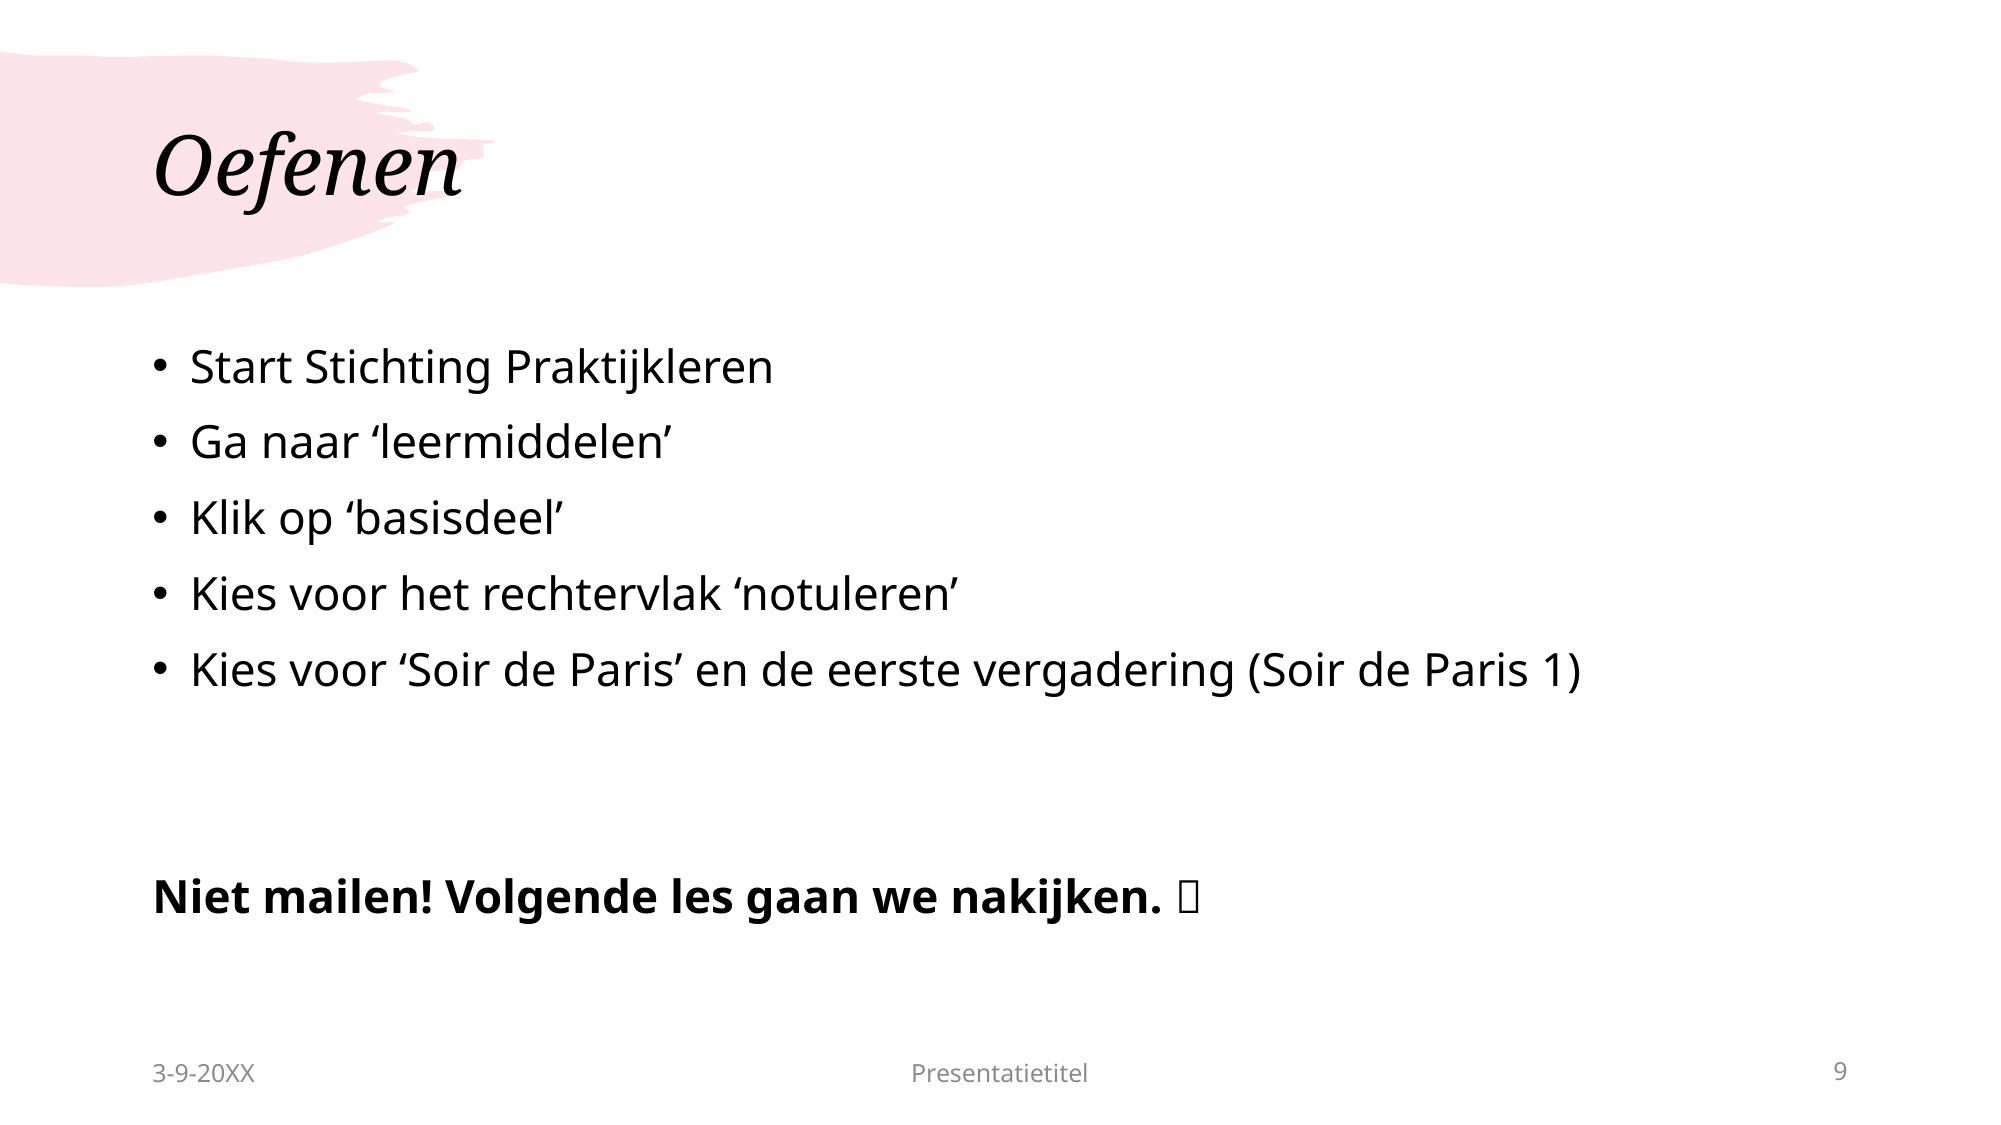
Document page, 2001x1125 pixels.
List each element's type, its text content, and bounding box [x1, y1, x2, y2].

title Oefenen [137, 59, 1863, 278]
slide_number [137, 1042, 588, 1103]
list Start Stichting Praktijkleren Ga naar ‘leermiddelen’ Klik op ‘basisdeel’ Kies voor het rechtervlak ‘notuleren’ Kies voor ‘Soir de Paris’ en de eerste vergadering (Soir de Paris 1) Niet mailen! Volgende les gaan we nakijken.  [137, 329, 1863, 1013]
footer Presentatietitel [662, 1042, 1338, 1103]
slide_number 9 [1412, 1042, 1863, 1103]
